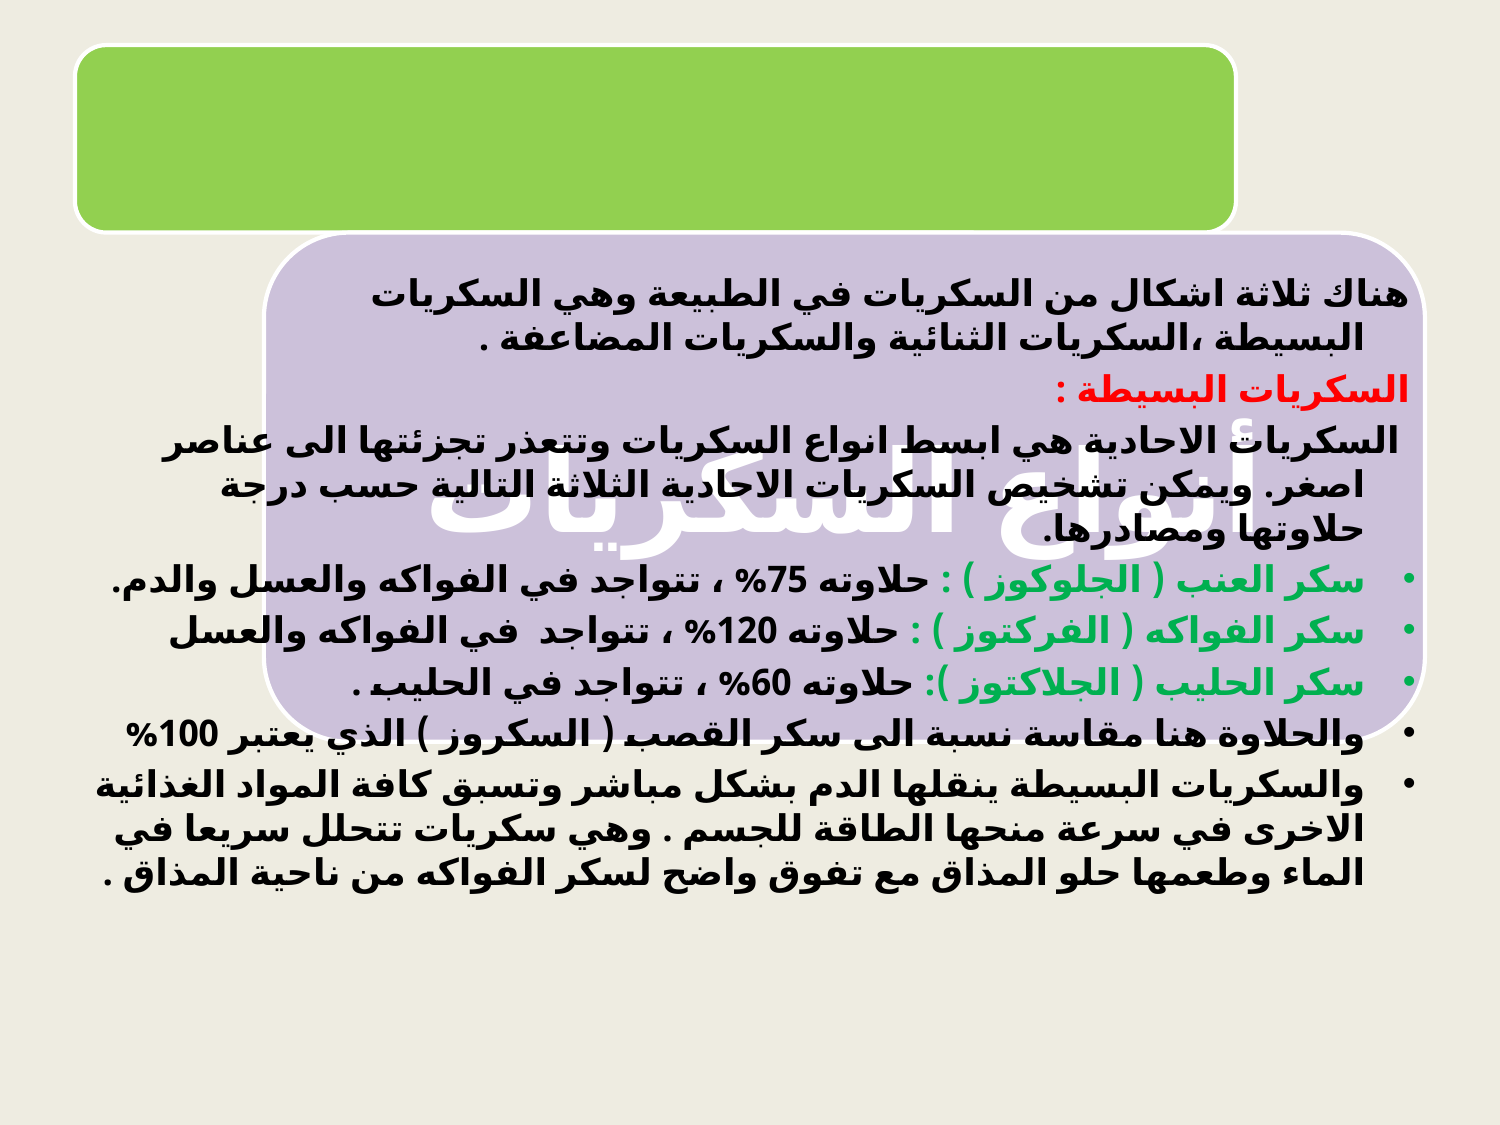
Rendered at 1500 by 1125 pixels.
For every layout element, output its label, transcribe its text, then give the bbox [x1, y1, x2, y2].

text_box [74, 44, 1426, 233]
list هناك ثلاثة اشكال من السكريات في الطبيعة وهي السكريات البسيطة ،السكريات الثنائية والسكريات المضاعفة . السكريات البسيطة : السكريات الاحادية هي ابسط انواع السكريات وتتعذر تجزئتها الى عناصر اصغر. ويمكن تشخيص السكريات الاحادية الثلاثة التالية حسب درجة حلاوتها ومصادرها. سكر العنب ( الجلوكوز ) : حلاوته 75% ، تتواجد في الفواكه والعسل والدم. سكر الفواكه ( الفركتوز ) : حلاوته 120% ، تتواجد في الفواكه والعسل سكر الحليب ( الجلاكتوز ): حلاوته 60% ، تتواجد في الحليب . والحلاوة هنا مقاسة نسبة الى سكر القصب ( السكروز ) الذي يعتبر 100% والسكريات البسيطة ينقلها الدم بشكل مباشر وتسبق كافة المواد الغذائية الاخرى في سرعة منحها الطاقة للجسم . وهي سكريات تتحلل سريعا في الماء وطعمها حلو المذاق مع تفوق واضح لسكر الفواكه من ناحية المذاق . [75, 262, 1425, 1005]
